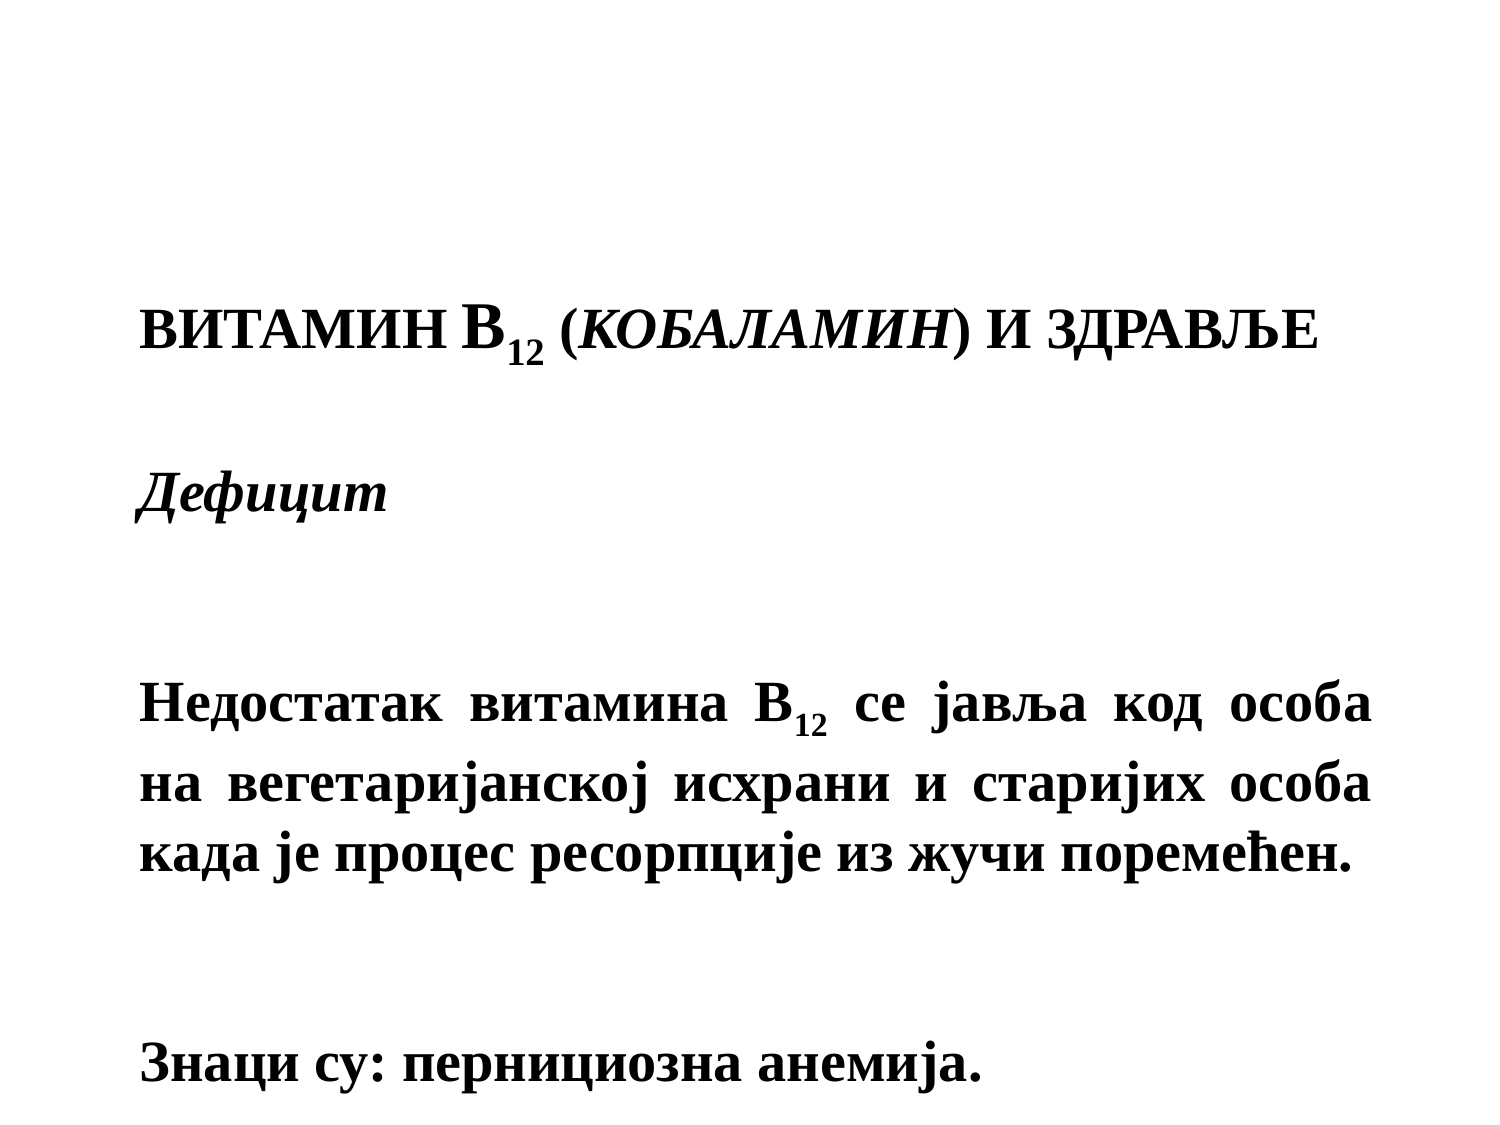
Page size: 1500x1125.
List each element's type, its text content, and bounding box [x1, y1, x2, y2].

text_box ВИТАМИН B12 (КОБАЛАМИН) И ЗДРАВЉЕ Дефицит Недостатак витамина B12 се јавља код особа на вегетаријанској исхрани и старијих особа када је процес ресорпције из жучи поремећен. Знаци су: пернициозна анемија. [124, 274, 1388, 1101]
